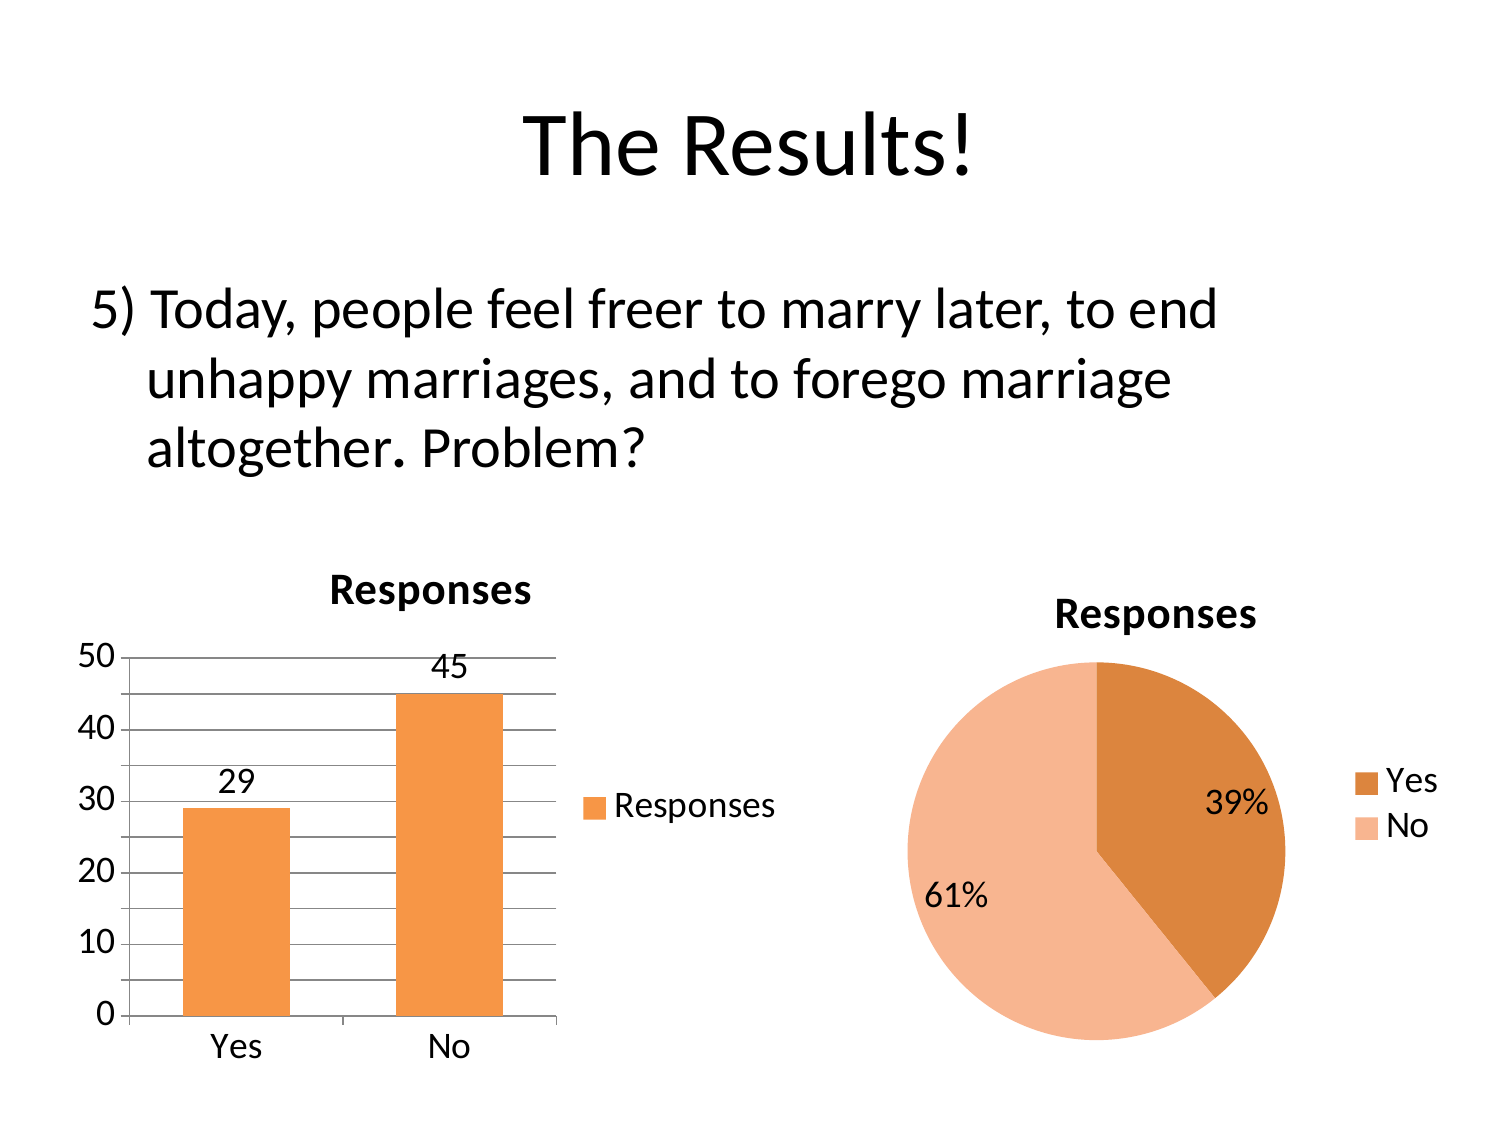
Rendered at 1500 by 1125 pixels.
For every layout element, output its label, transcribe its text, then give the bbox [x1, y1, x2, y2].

title The Results! [75, 45, 1425, 233]
list 5) Today, people feel freer to marry later, to end unhappy marriages, and to forego marriage altogether. Problem? [75, 262, 1450, 1005]
chart [62, 537, 801, 1080]
chart [849, 562, 1463, 1051]
